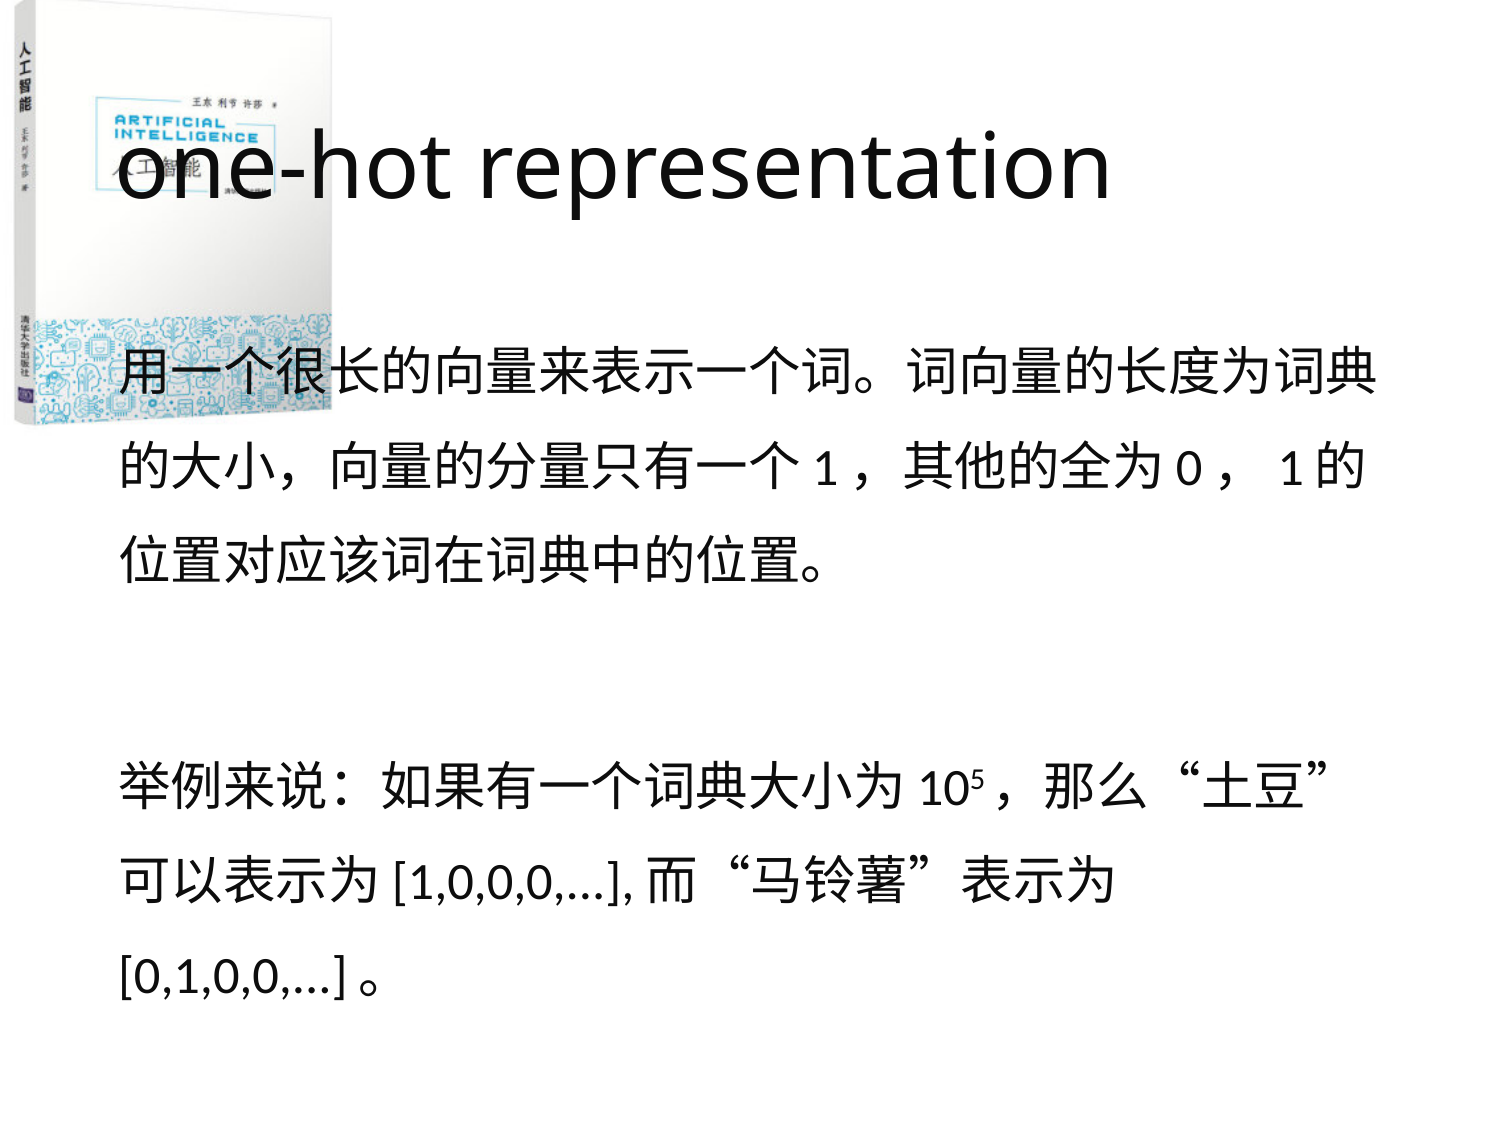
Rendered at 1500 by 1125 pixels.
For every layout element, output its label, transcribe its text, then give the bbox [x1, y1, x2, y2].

title one-hot representation [103, 59, 1397, 278]
list 用一个很长的向量来表示一个词。词向量的长度为词典的大小，向量的分量只有一个1，其他的全为0，1的位置对应该词在词典中的位置。 举例来说：如果有一个词典大小为105，那么“土豆”可以表示为[1,0,0,0,...],而“马铃薯”表示为[0,1,0,0,...]。 [103, 299, 1397, 1014]
picture [0, 0, 393, 443]
